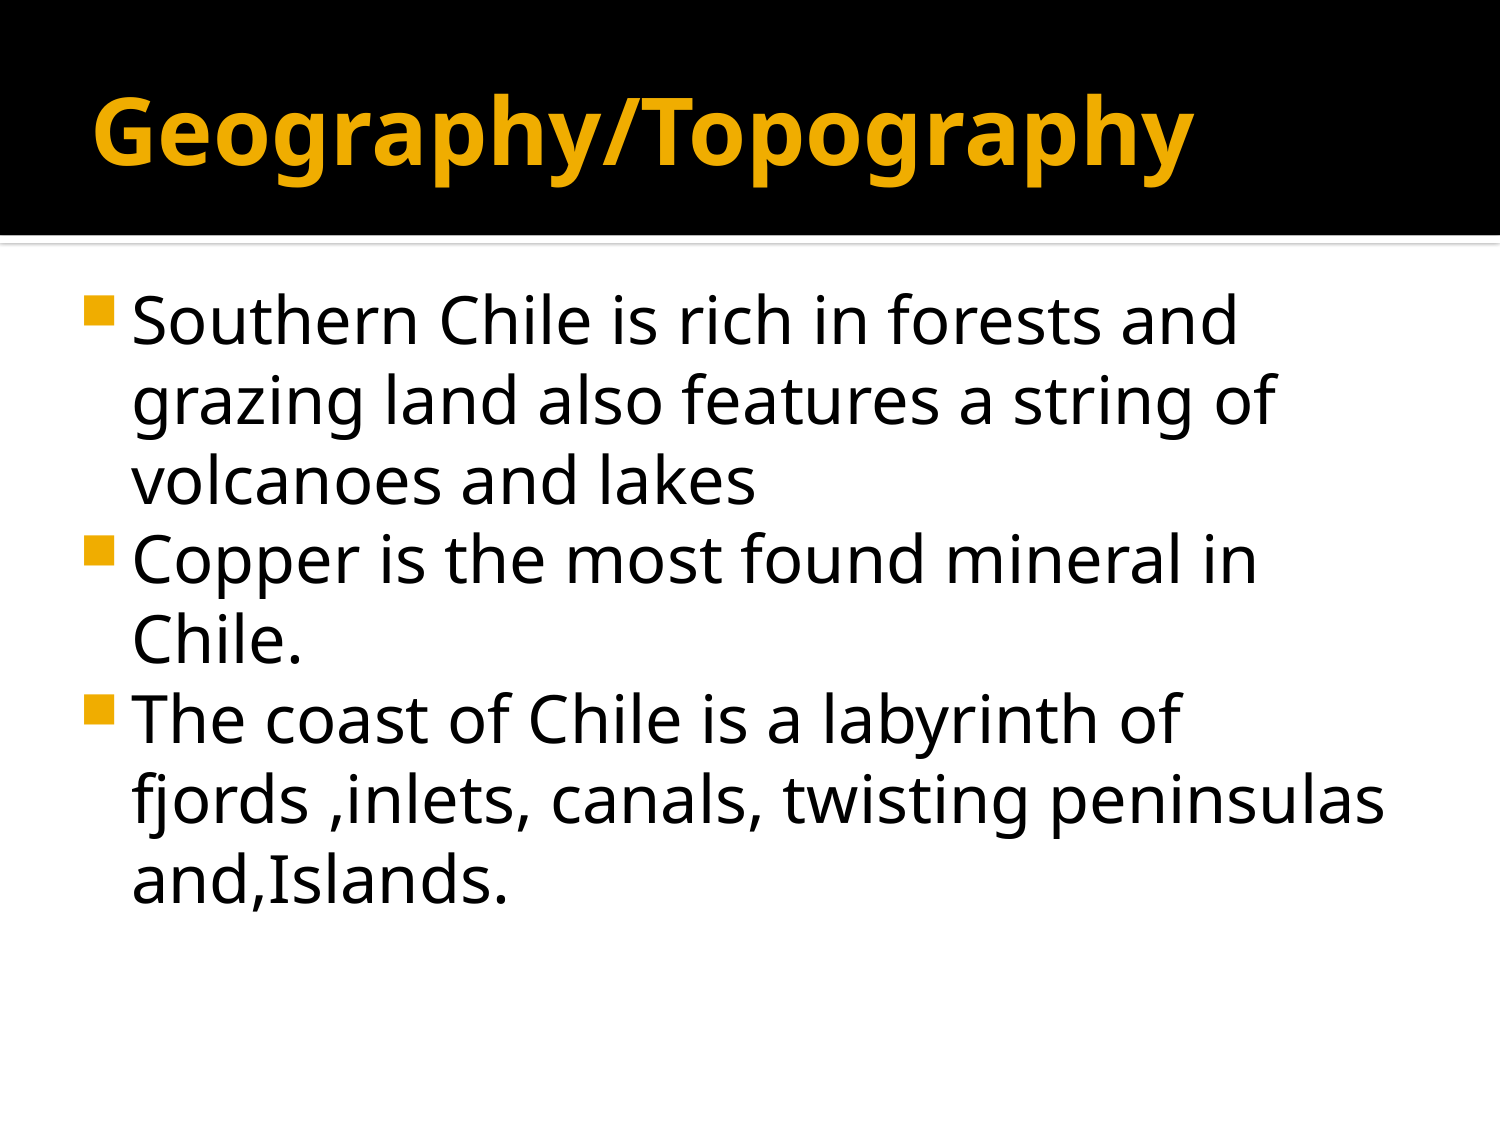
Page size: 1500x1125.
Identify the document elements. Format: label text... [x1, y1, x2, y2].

title Geography/Topography [75, 25, 1425, 231]
list Southern Chile is rich in forests and grazing land also features a string of volcanoes and lakes Copper is the most found mineral in Chile. The coast of Chile is a labyrinth of fjords ,inlets, canals, twisting peninsulas and,Islands. [50, 262, 1438, 1022]
